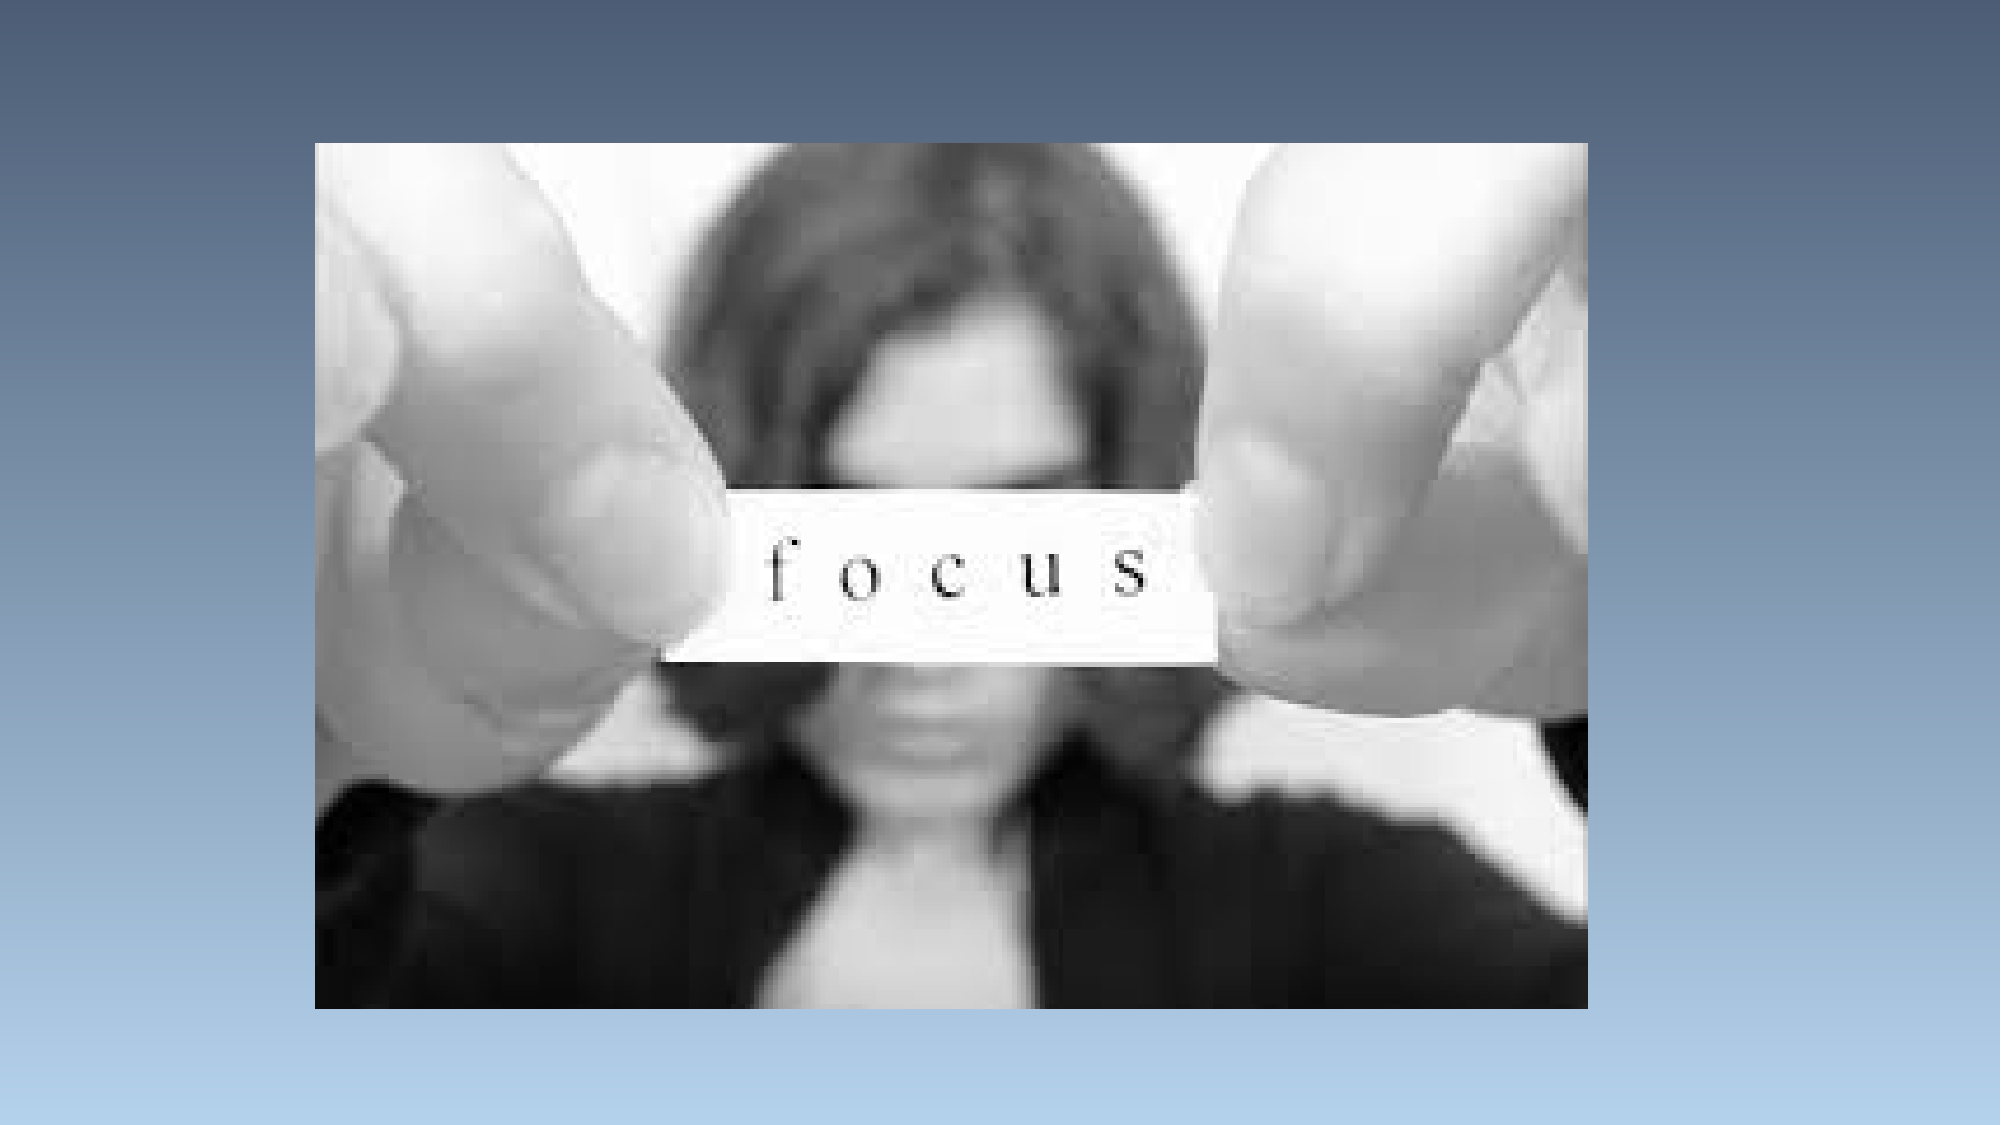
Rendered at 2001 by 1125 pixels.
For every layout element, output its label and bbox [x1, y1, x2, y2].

picture [315, 143, 1588, 1009]
